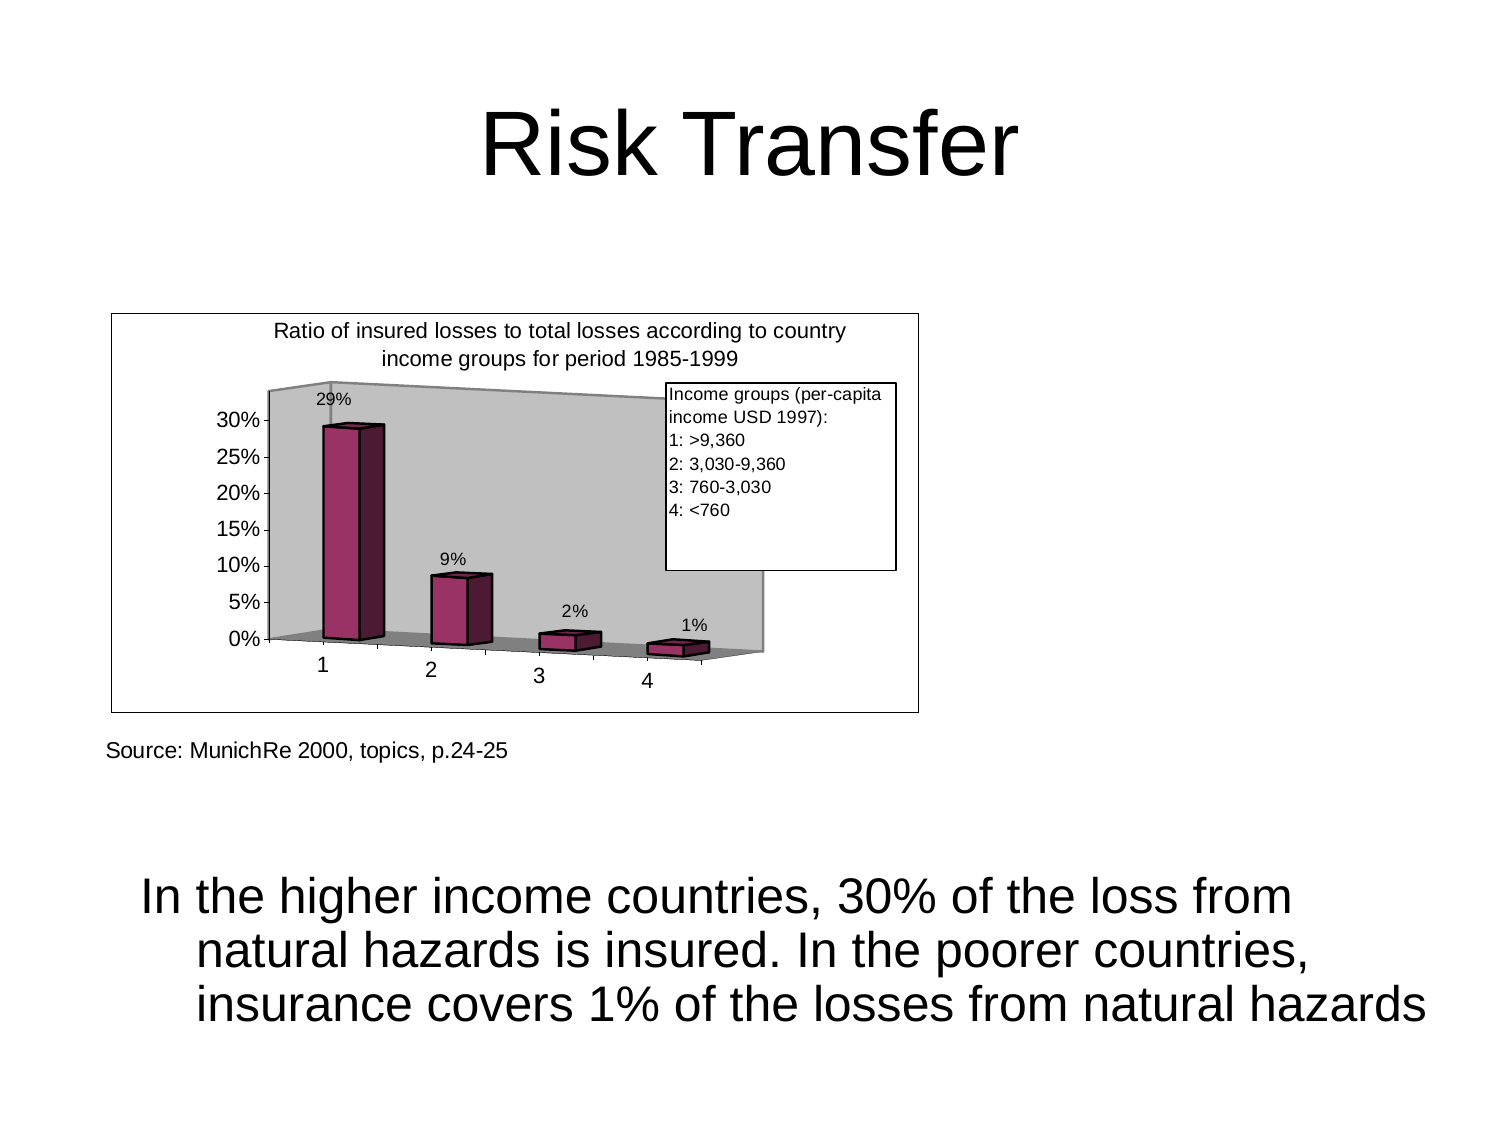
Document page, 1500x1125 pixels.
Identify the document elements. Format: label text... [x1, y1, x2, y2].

list In the higher income countries, 30% of the loss from natural hazards is insured. In the poorer countries, insurance covers 1% of the losses from natural hazards [124, 862, 1451, 1051]
title Risk Transfer [74, 44, 1426, 233]
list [99, 287, 988, 768]
